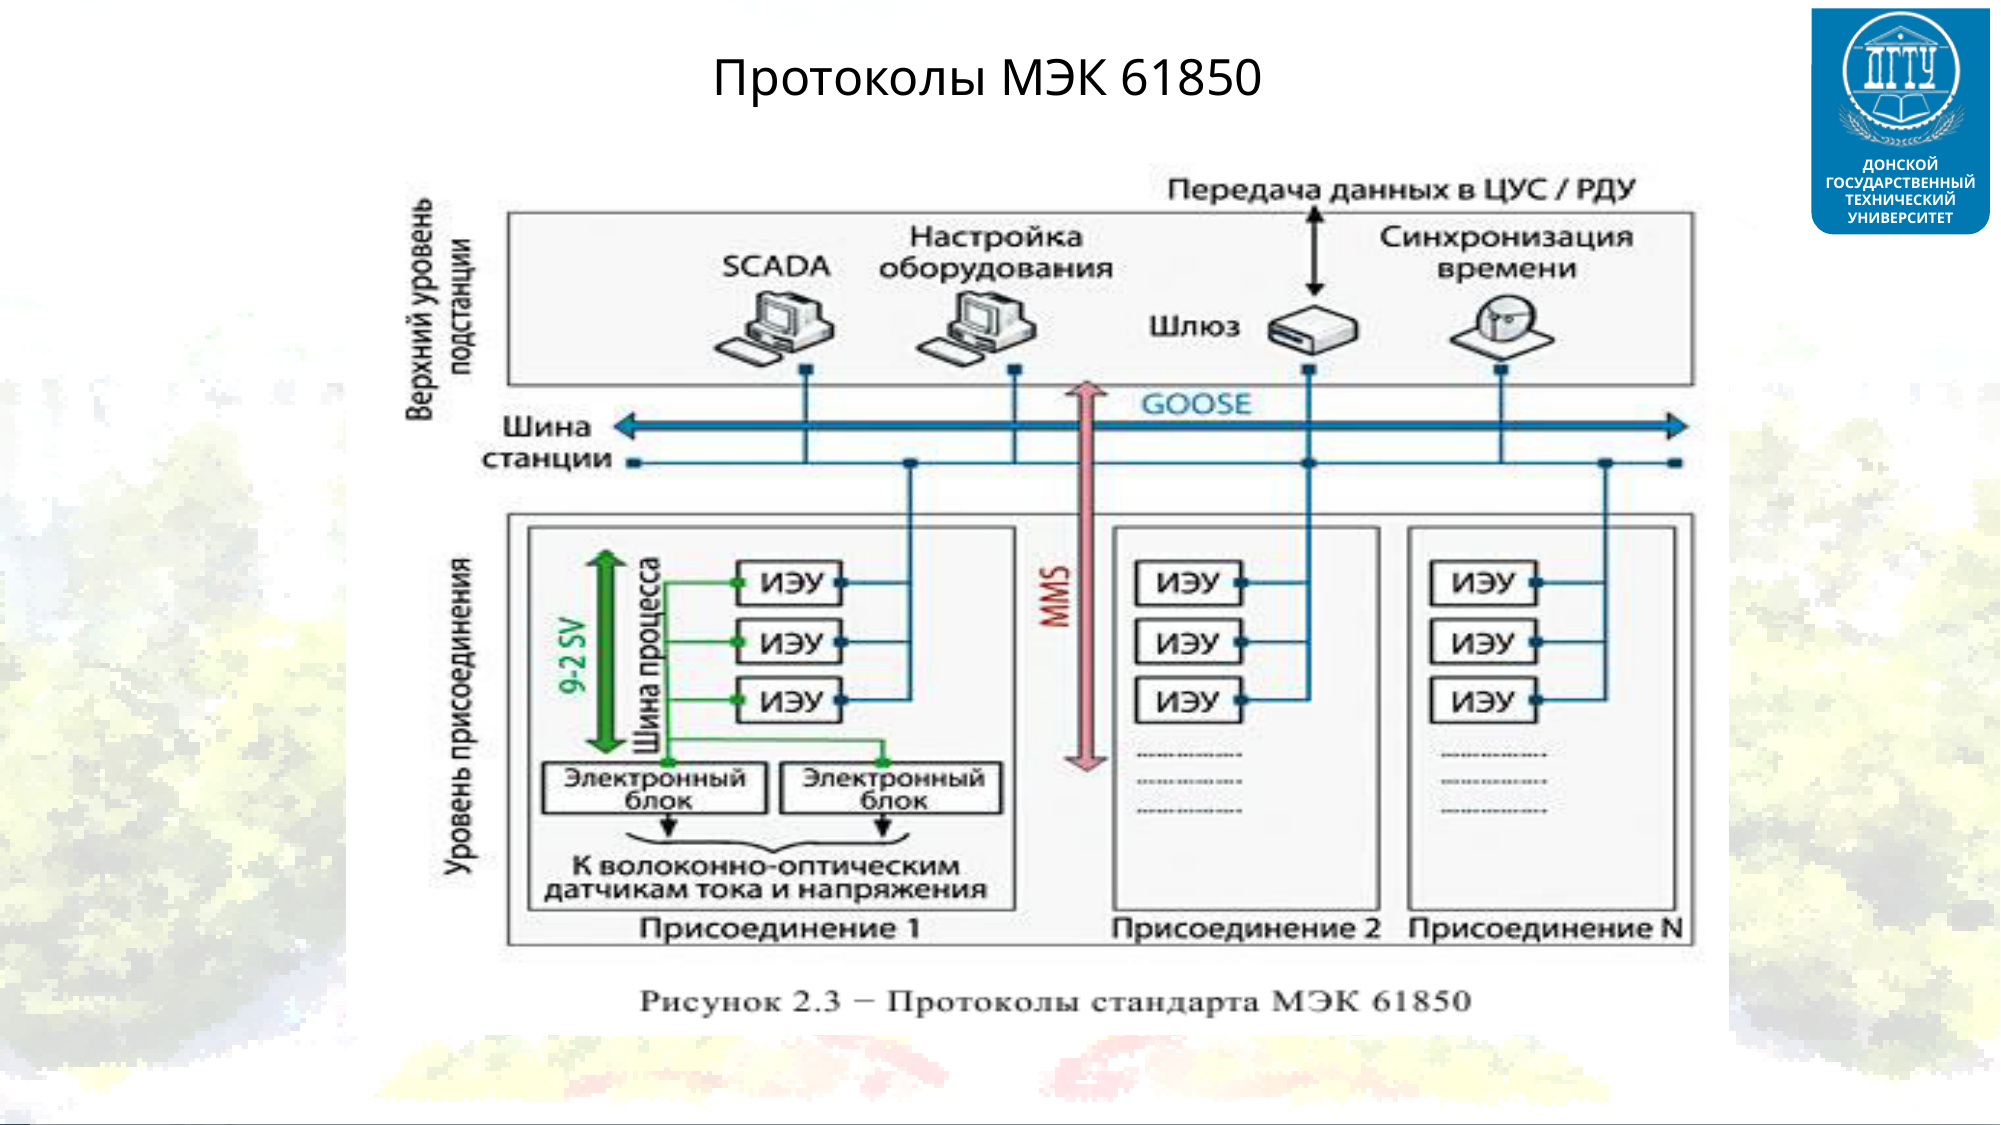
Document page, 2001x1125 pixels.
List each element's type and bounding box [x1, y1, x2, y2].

text_box [1801, 8, 2000, 236]
picture [0, 0, 2000, 1125]
